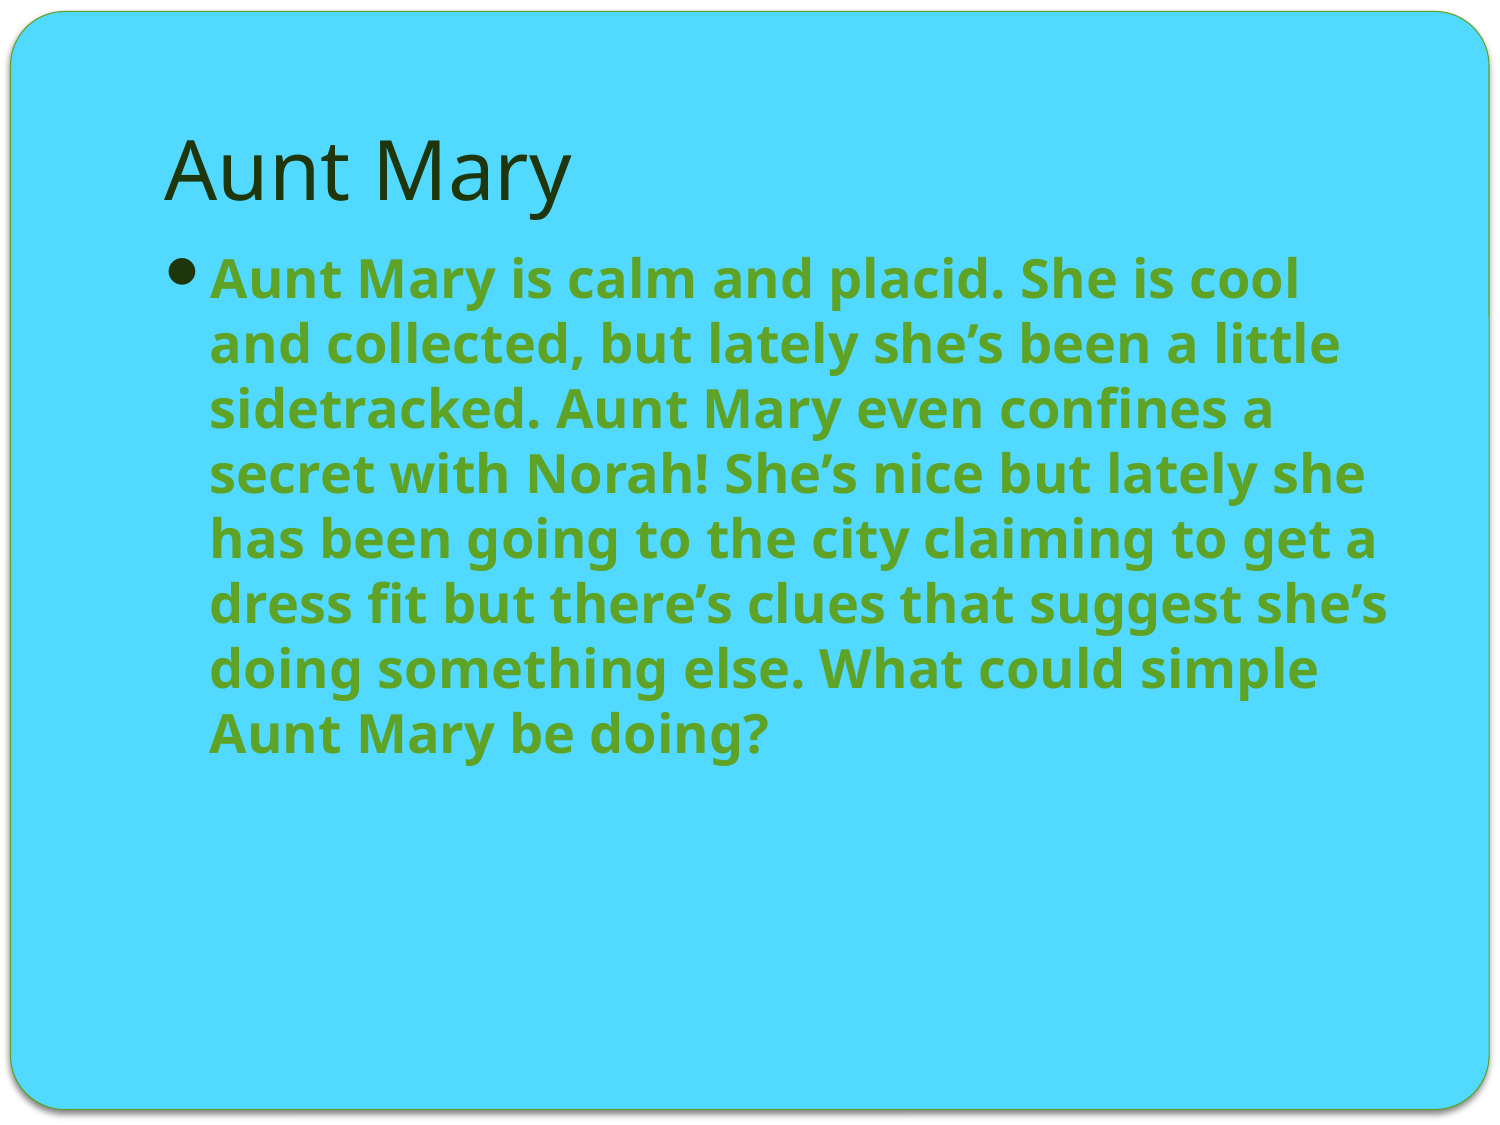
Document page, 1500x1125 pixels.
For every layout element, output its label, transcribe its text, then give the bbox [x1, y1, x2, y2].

title Aunt Mary [150, 45, 1425, 233]
list Aunt Mary is calm and placid. She is cool and collected, but lately she’s been a little sidetracked. Aunt Mary even confines a secret with Norah! She’s nice but lately she has been going to the city claiming to get a dress fit but there’s clues that suggest she’s doing something else. What could simple Aunt Mary be doing? [150, 237, 1425, 988]
